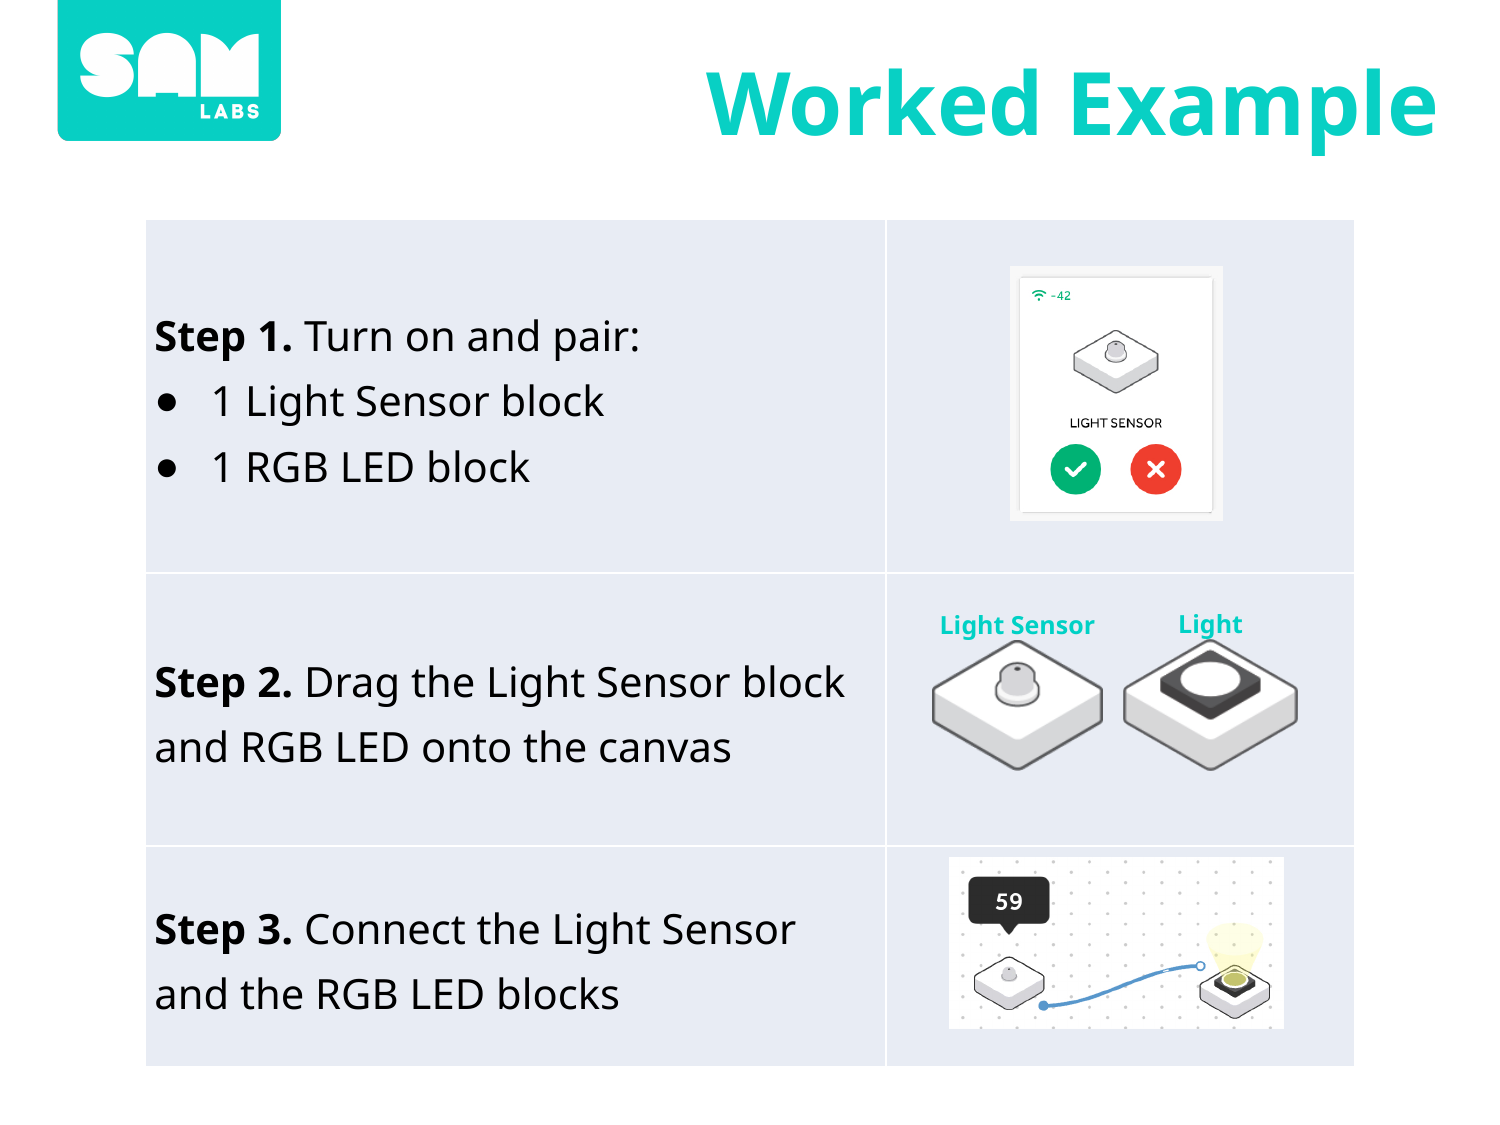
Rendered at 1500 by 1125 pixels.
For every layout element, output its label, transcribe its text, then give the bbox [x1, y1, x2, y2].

text_box Worked Example [102, 52, 1440, 155]
picture [0, 0, 281, 142]
picture [948, 857, 1284, 1029]
table_cell [887, 847, 1354, 1066]
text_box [923, 578, 1112, 771]
picture [1010, 266, 1223, 521]
table_cell Step 2. Drag the Light Sensor block and RGB LED onto the canvas [146, 574, 885, 845]
table_cell Step 3. Connect the Light Sensor and the RGB LED blocks [146, 847, 885, 1066]
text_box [1123, 578, 1298, 771]
table_header [887, 220, 1354, 572]
table_cell [887, 574, 1354, 845]
table_header Step 1. Turn on and pair: 1 Light Sensor block 1 RGB LED block [146, 220, 885, 572]
